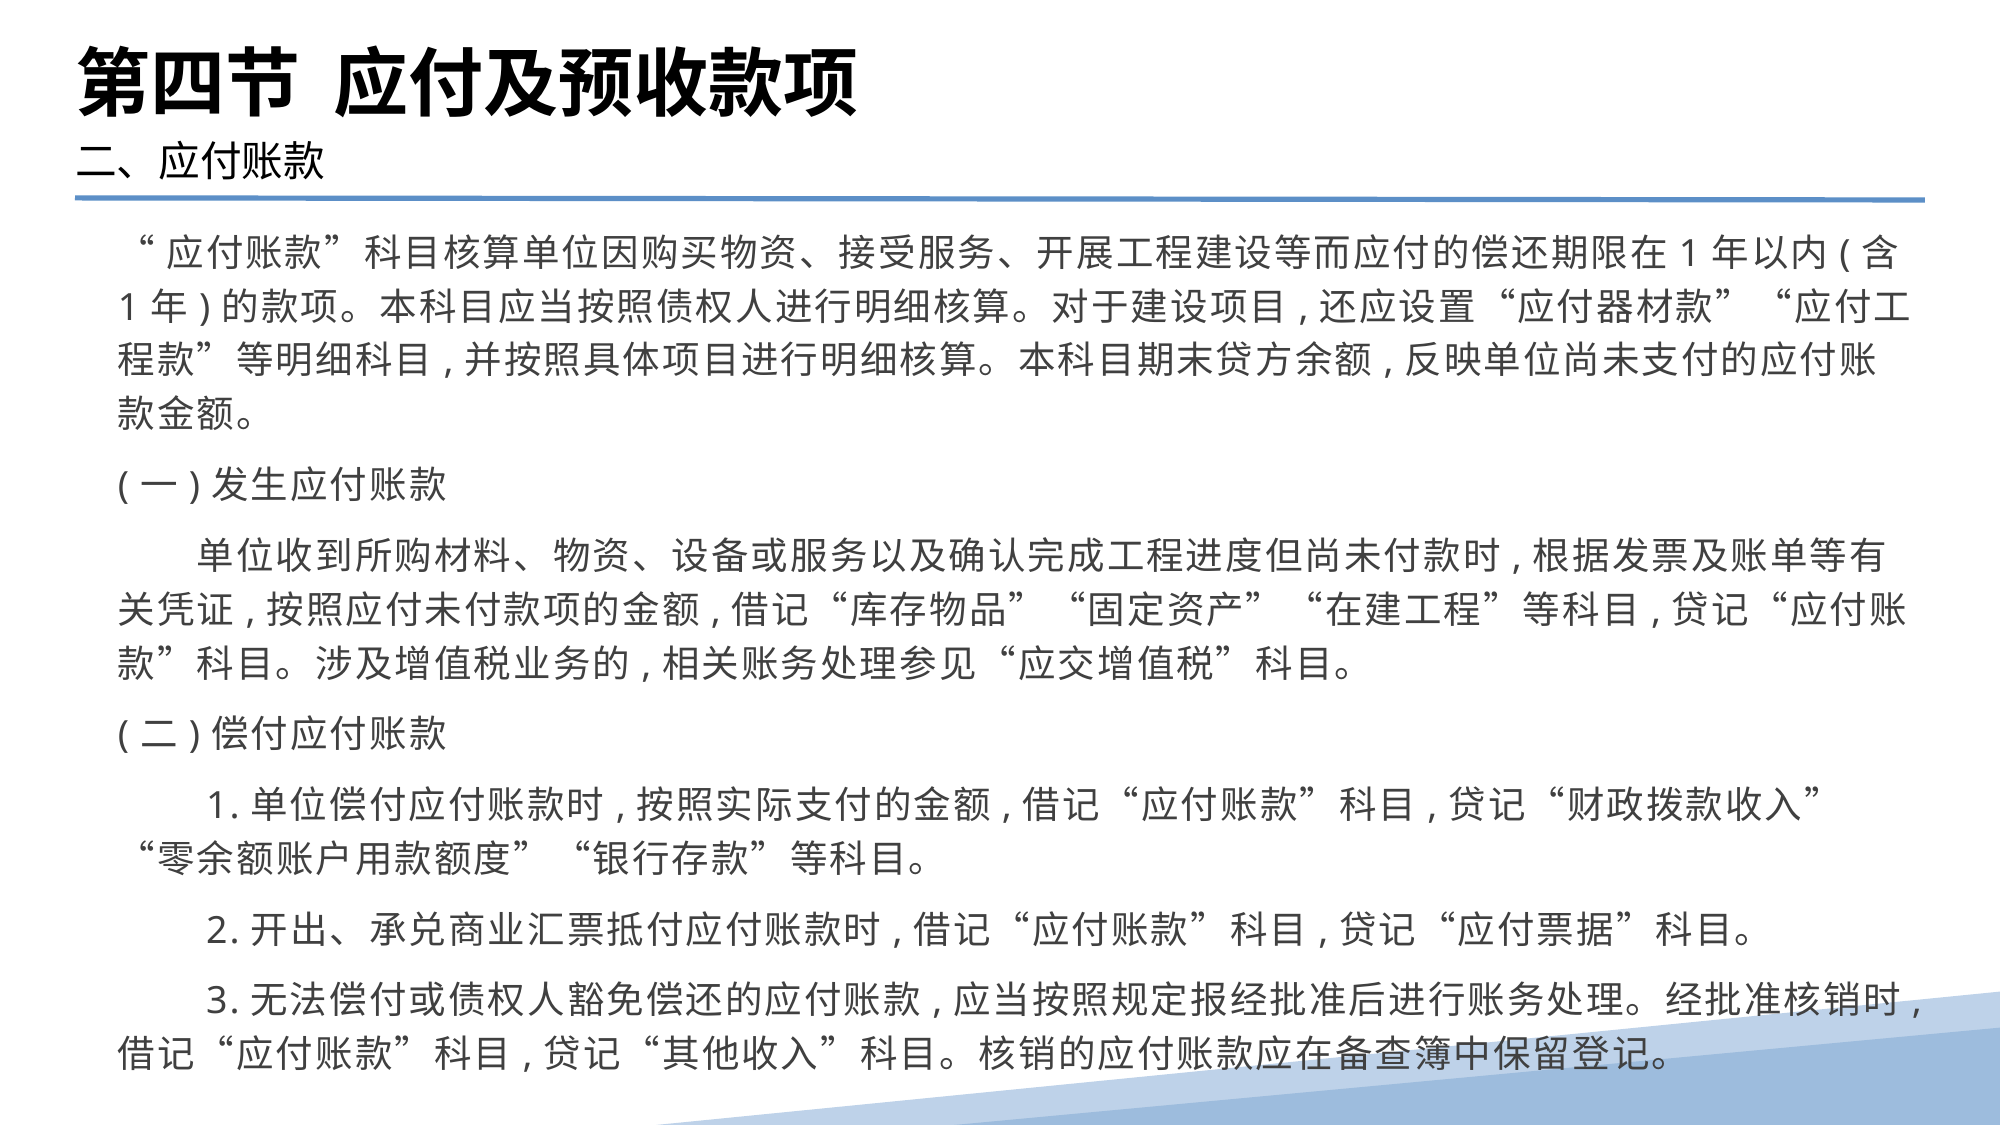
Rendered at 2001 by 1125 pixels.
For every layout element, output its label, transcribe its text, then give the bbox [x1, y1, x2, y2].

text_box 二、应付账款 [75, 124, 1925, 197]
text_box “应付账款”科目核算单位因购买物资、接受服务、开展工程建设等而应付的偿还期限在1年以内(含1年)的款项。本科目应当按照债权人进行明细核算。对于建设项目,还应设置“应付器材款”“应付工程款”等明细科目,并按照具体项目进行明细核算。本科目期末贷方余额,反映单位尚未支付的应付账款金额。 (一)发生应付账款 单位收到所购材料、物资、设备或服务以及确认完成工程进度但尚未付款时,根据发票及账单等有关凭证,按照应付未付款项的金额,借记“库存物品”“固定资产”“在建工程”等科目,贷记“应付账款”科目。涉及增值税业务的,相关账务处理参见“应交增值税”科目。 (二)偿付应付账款 1.单位偿付应付账款时,按照实际支付的金额,借记“应付账款”科目,贷记“财政拨款收入”“零余额账户用款额度”“银行存款”等科目。 2.开出、承兑商业汇票抵付应付账款时,借记“应付账款”科目,贷记“应付票据”科目。 3.无法偿付或债权人豁免偿还的应付账款,应当按照规定报经批准后进行账务处理。经批准核销时,借记“应付账款”科目,贷记“其他收入”科目。核销的应付账款应在备查簿中保留登记。 [107, 200, 1925, 1095]
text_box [656, 991, 2000, 1125]
text_box 第四节 应付及预收款项 [75, 24, 1925, 124]
